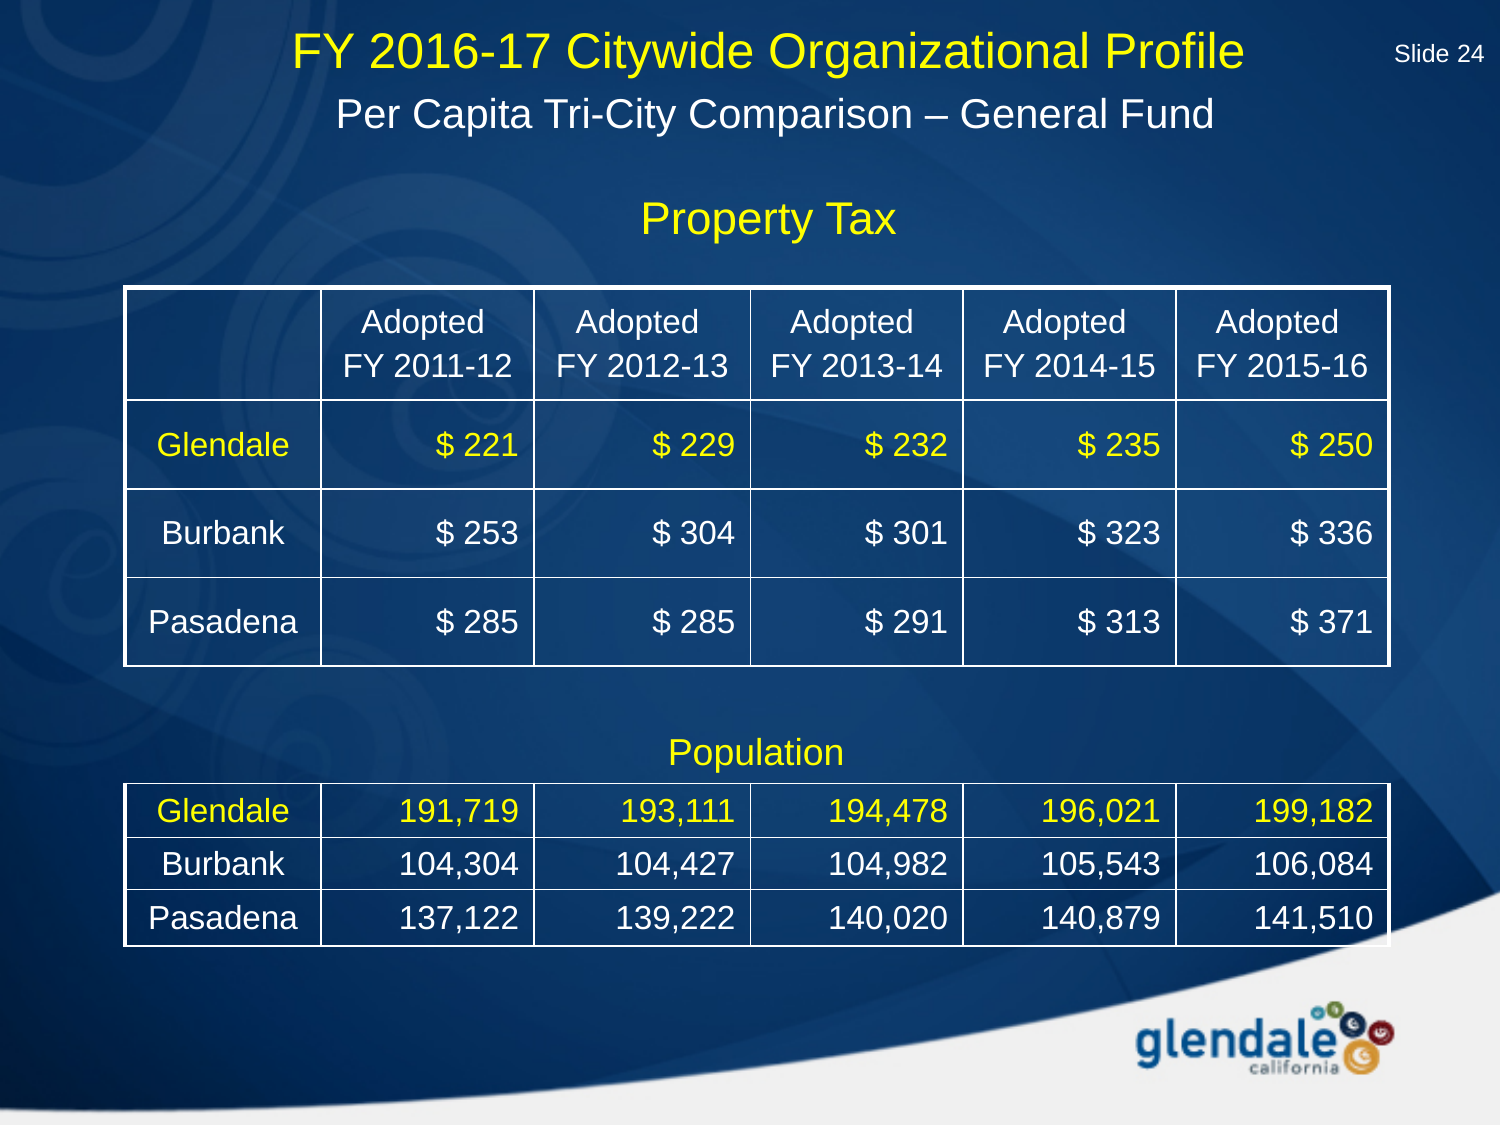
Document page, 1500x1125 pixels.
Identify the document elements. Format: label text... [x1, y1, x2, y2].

table_cell $ 336 [1177, 490, 1387, 577]
table_cell $ 253 [322, 490, 533, 577]
table_cell 106,084 [1177, 838, 1387, 889]
table_cell Pasadena [127, 890, 320, 945]
table_header Glendale [127, 788, 320, 837]
table_cell 105,543 [964, 838, 1175, 889]
table_cell $ 229 [535, 401, 750, 488]
table_cell 104,304 [322, 838, 533, 889]
table_header 193,111 [535, 788, 750, 837]
text_box Population [124, 712, 1388, 788]
table_header [127, 290, 320, 399]
table_cell $ 371 [1177, 578, 1387, 665]
table_cell $ 304 [535, 490, 750, 577]
table_cell Burbank [127, 490, 320, 577]
table_header 196,021 [964, 788, 1175, 837]
table_cell $ 221 [322, 401, 533, 488]
table_cell 139,222 [535, 890, 750, 945]
table_cell $ 291 [751, 578, 962, 665]
title FY 2016-17 Citywide Organizational Profile Per Capita Tri-City Comparison – General Fund Property Tax [75, 62, 1463, 200]
table_cell $ 232 [751, 401, 962, 488]
table_cell $ 313 [964, 578, 1175, 665]
table_cell 141,510 [1177, 890, 1387, 945]
table_cell 104,982 [751, 838, 962, 889]
table_cell 137,122 [322, 890, 533, 945]
table_cell Glendale [127, 401, 320, 488]
table_header Adopted FY 2015-16 [1177, 290, 1387, 399]
table_cell $ 285 [535, 578, 750, 665]
table_header Adopted FY 2011-12 [322, 290, 533, 399]
table_cell $ 235 [964, 401, 1175, 488]
table_header Adopted FY 2014-15 [964, 290, 1175, 399]
table_cell 140,020 [751, 890, 962, 945]
table_header Adopted FY 2013-14 [751, 290, 962, 399]
table_header 194,478 [751, 788, 962, 837]
table_cell $ 323 [964, 490, 1175, 577]
table_cell Pasadena [127, 578, 320, 665]
table_cell $ 250 [1177, 401, 1387, 488]
table_cell $ 301 [751, 490, 962, 577]
picture [0, 0, 1500, 1125]
slide_number Slide 24 [1149, 0, 1500, 75]
table_header 191,719 [322, 788, 533, 837]
table_cell Burbank [127, 838, 320, 889]
table_cell $ 285 [322, 578, 533, 665]
table_cell 140,879 [964, 890, 1175, 945]
table_header Adopted FY 2012-13 [535, 290, 750, 399]
table_header 199,182 [1177, 788, 1387, 837]
table_cell 104,427 [535, 838, 750, 889]
